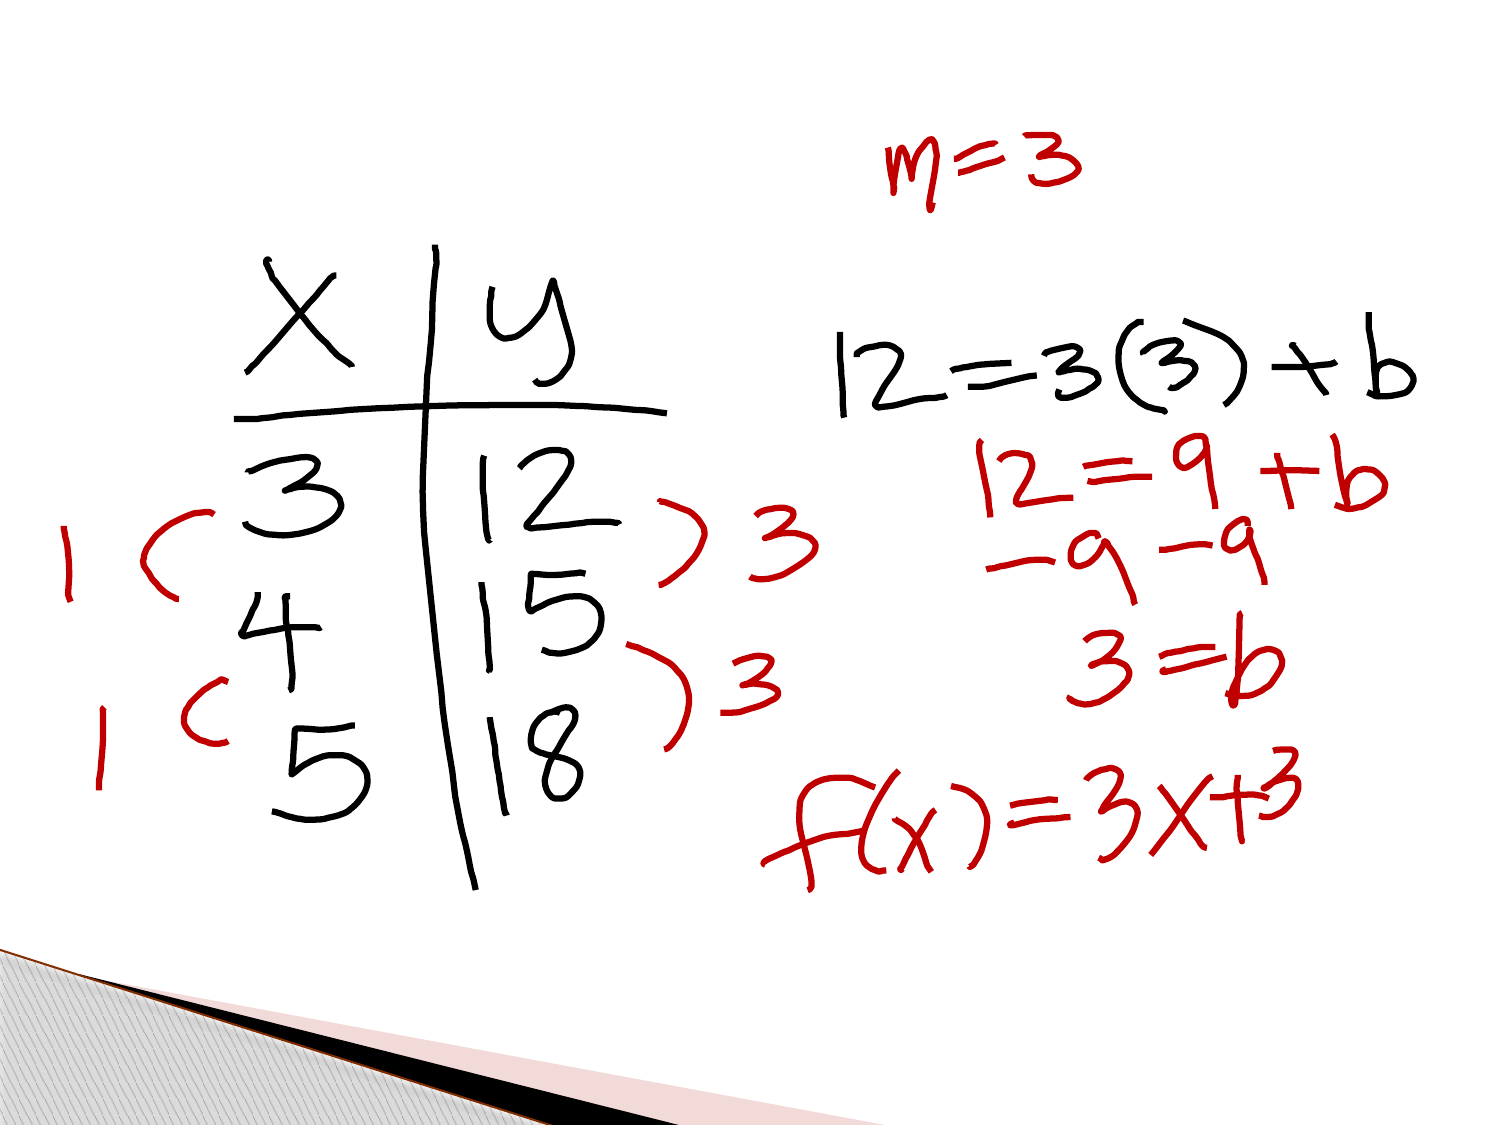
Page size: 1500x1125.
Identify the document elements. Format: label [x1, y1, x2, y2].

text_box [1240, 793, 1263, 799]
text_box [1009, 816, 1071, 827]
text_box [1068, 632, 1131, 706]
text_box [950, 785, 988, 868]
text_box [953, 142, 997, 160]
text_box [518, 449, 620, 530]
text_box [527, 571, 603, 655]
text_box [489, 279, 573, 385]
text_box [1181, 816, 1208, 849]
text_box [480, 582, 491, 672]
text_box [762, 830, 863, 866]
text_box [1158, 646, 1216, 658]
text_box [482, 455, 491, 542]
text_box [183, 678, 229, 745]
text_box [1182, 319, 1245, 406]
text_box [998, 452, 1074, 506]
text_box [915, 840, 932, 873]
text_box [899, 809, 936, 871]
text_box [1331, 434, 1386, 510]
text_box [1158, 785, 1181, 814]
text_box [1082, 459, 1133, 468]
text_box [1175, 435, 1217, 509]
text_box [240, 592, 286, 638]
text_box [1069, 532, 1136, 605]
text_box [1235, 774, 1243, 843]
text_box [950, 362, 1012, 372]
text_box [1367, 312, 1415, 398]
text_box [1009, 798, 1058, 807]
text_box [1087, 475, 1153, 483]
text_box [489, 717, 508, 816]
text_box [290, 609, 322, 629]
text_box [284, 595, 294, 692]
text_box [1271, 364, 1307, 368]
text_box [1225, 612, 1283, 707]
text_box [860, 770, 900, 873]
text_box [1150, 775, 1213, 856]
text_box [62, 525, 72, 603]
text_box [958, 156, 1005, 174]
text_box [265, 258, 304, 313]
text_box [839, 331, 845, 418]
text_box [1308, 360, 1337, 368]
text_box [244, 274, 337, 374]
text_box [1023, 134, 1080, 185]
text_box [1043, 345, 1100, 399]
text_box [1291, 344, 1328, 396]
text_box [887, 138, 938, 211]
text_box [529, 706, 582, 800]
text_box [300, 308, 353, 368]
text_box [720, 654, 779, 714]
text_box [978, 439, 992, 518]
text_box [1142, 339, 1197, 389]
text_box [98, 706, 106, 791]
text_box [142, 511, 215, 600]
text_box [1117, 321, 1166, 413]
text_box [856, 343, 948, 409]
text_box [1276, 452, 1293, 510]
text_box [271, 724, 369, 821]
text_box [804, 839, 842, 891]
text_box [658, 500, 706, 586]
text_box [1159, 543, 1213, 551]
text_box [1085, 767, 1139, 862]
text_box [798, 776, 876, 843]
text_box [1258, 748, 1300, 818]
text_box [1161, 655, 1227, 673]
text_box [233, 404, 668, 420]
text_box [967, 374, 1037, 388]
text_box [625, 643, 690, 751]
text_box [425, 244, 446, 405]
text_box [1209, 794, 1236, 799]
text_box [1223, 518, 1266, 585]
text_box [985, 558, 1056, 571]
text_box [244, 456, 343, 537]
text_box [421, 417, 477, 891]
text_box [749, 506, 817, 581]
text_box [894, 818, 916, 844]
